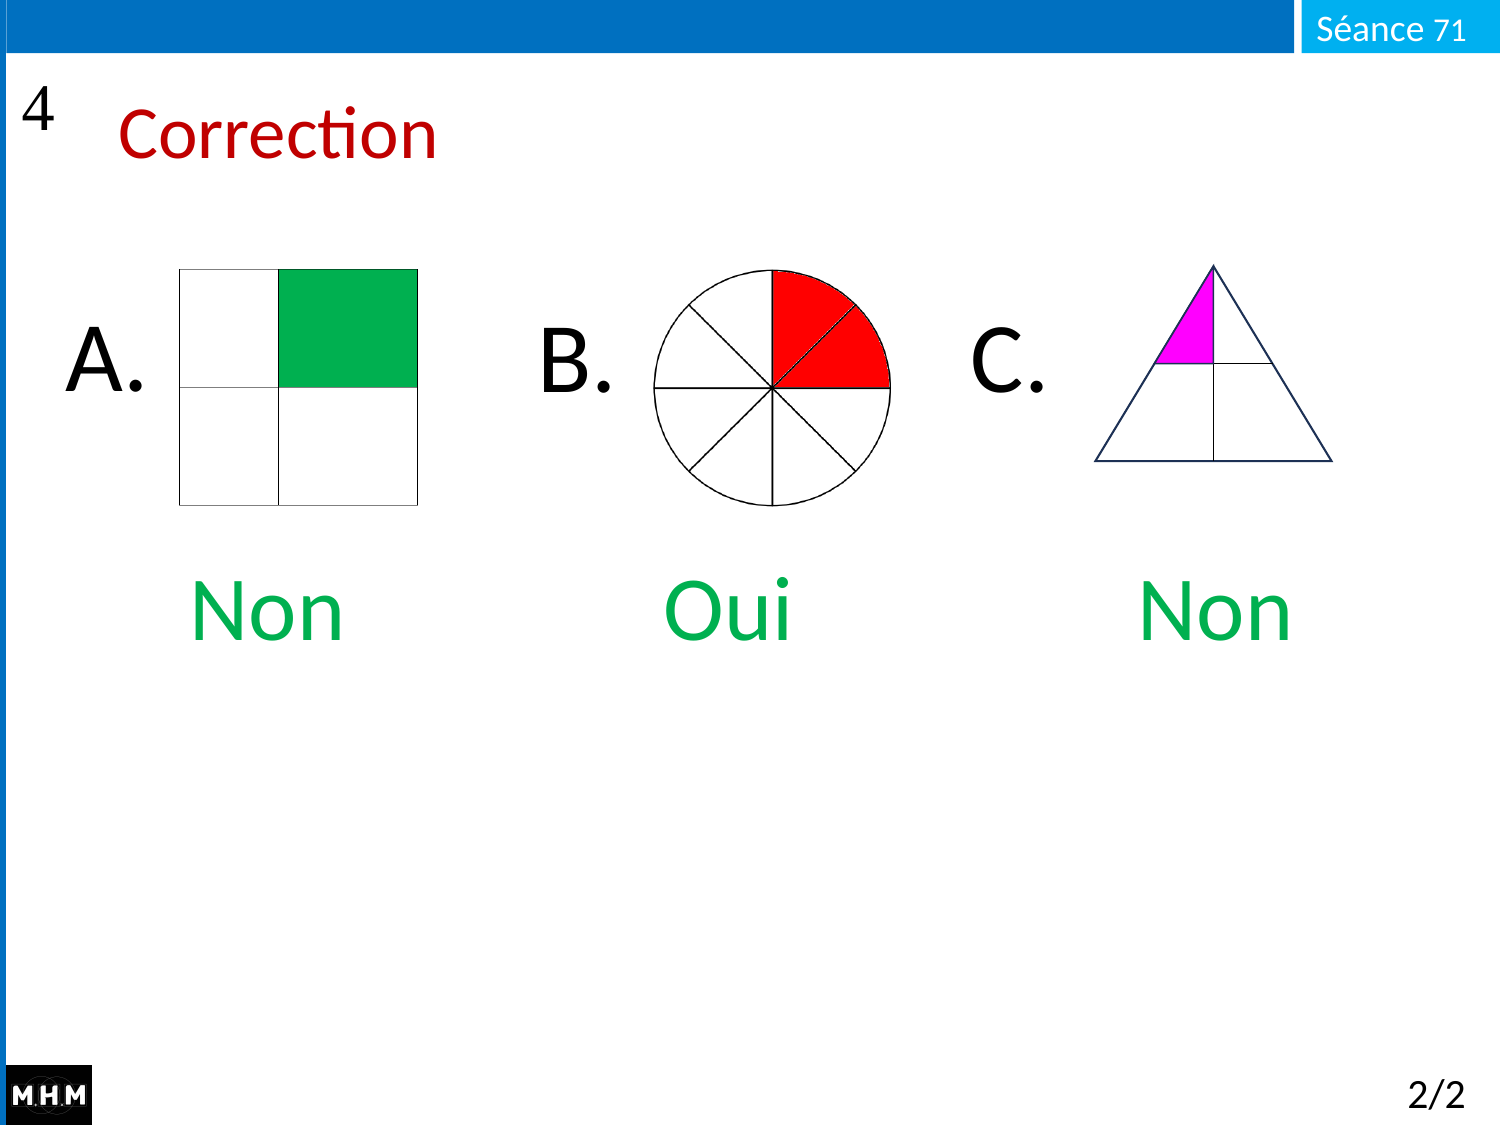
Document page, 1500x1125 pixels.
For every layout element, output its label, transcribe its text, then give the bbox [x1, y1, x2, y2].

text_box A. [50, 284, 177, 419]
title Correction [103, 85, 1397, 185]
text_box Non [175, 541, 419, 667]
text_box [1093, 266, 1334, 463]
picture [653, 266, 895, 509]
picture [6, 1065, 92, 1125]
list 2/2 [1373, 1064, 1500, 1125]
text_box Oui [649, 541, 893, 667]
picture [177, 266, 420, 507]
text_box Non [1122, 541, 1367, 667]
text_box C. [956, 285, 1107, 420]
text_box [1152, 262, 1215, 365]
text_box B. [522, 285, 653, 420]
